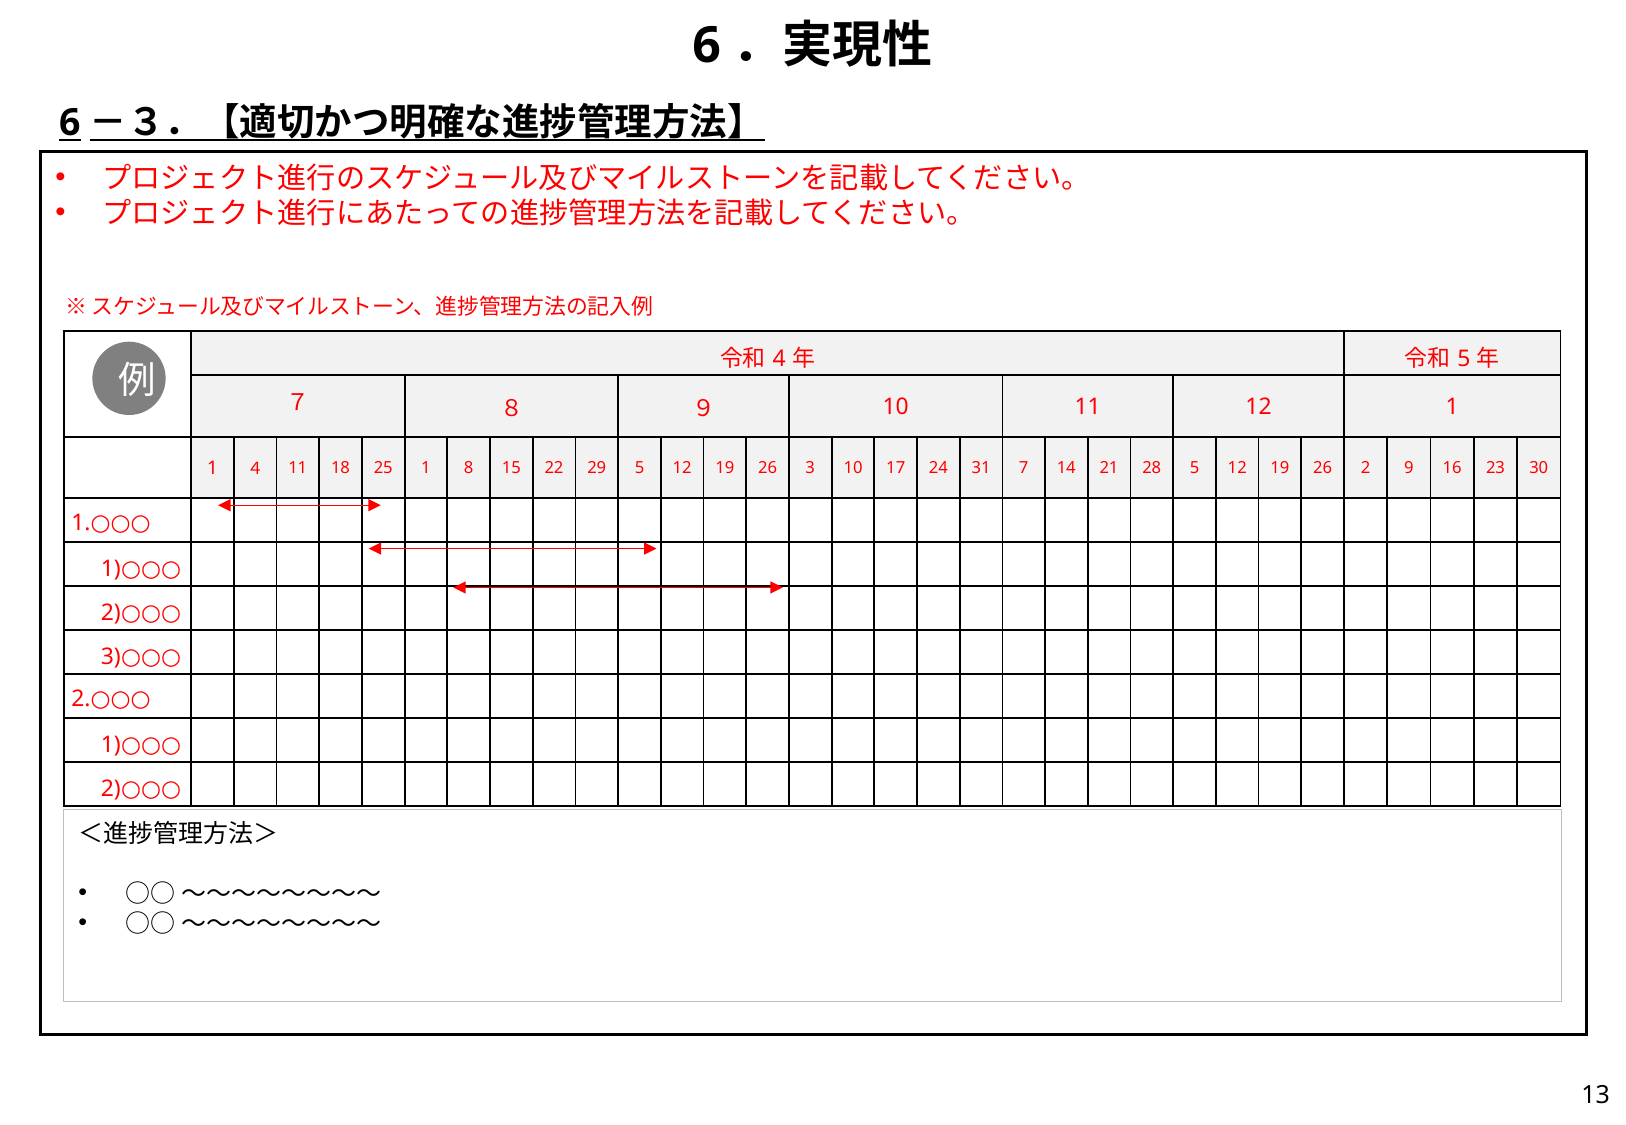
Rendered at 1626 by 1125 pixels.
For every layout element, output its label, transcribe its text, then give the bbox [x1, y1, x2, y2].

table_cell [363, 587, 404, 629]
table_cell [1131, 499, 1172, 541]
table_cell [1388, 543, 1430, 585]
table_cell [790, 499, 831, 541]
table_cell [534, 719, 575, 761]
table_cell [363, 631, 404, 673]
table_cell 1)○○○ [65, 543, 190, 585]
table_cell [704, 588, 745, 629]
table_cell [1259, 631, 1300, 673]
table_cell ９ [619, 376, 788, 436]
table_cell [448, 499, 489, 541]
table_cell [833, 763, 873, 805]
table_cell 29 [576, 438, 617, 497]
table_cell [534, 675, 575, 717]
table_cell [320, 763, 361, 805]
table_cell [235, 763, 276, 805]
table_cell 5 [619, 438, 660, 497]
table_cell [277, 499, 318, 505]
table_cell [534, 588, 575, 629]
table_cell [192, 719, 233, 761]
table_cell [448, 549, 489, 585]
table_cell [1431, 631, 1473, 673]
table_cell [1388, 587, 1430, 629]
table_cell ７ [192, 376, 404, 436]
table_cell [534, 543, 575, 548]
table_cell [363, 499, 404, 541]
table_cell [1259, 587, 1300, 629]
table_cell [875, 763, 916, 805]
table_cell [790, 719, 831, 761]
table_cell [1302, 543, 1343, 585]
table_cell [704, 499, 745, 541]
table_cell [833, 631, 873, 673]
table_cell [1518, 499, 1560, 541]
text_box ＜進捗管理方法＞ ○○～～～～～～～～ ○○～～～～～～～～ [63, 809, 1562, 1002]
table_cell 26 [1302, 438, 1343, 497]
table_cell [961, 763, 1002, 805]
table_cell [790, 763, 831, 805]
table_cell 10 [790, 376, 1002, 436]
table_cell [1046, 587, 1087, 629]
table_cell 25 [363, 438, 404, 497]
title 6．実現性 [0, 0, 1625, 93]
table_cell [1345, 675, 1386, 717]
table_cell [1046, 719, 1087, 761]
table_cell [704, 763, 745, 805]
table_cell 23 [1475, 438, 1516, 497]
table_cell [406, 631, 446, 673]
table_cell [961, 587, 1002, 629]
table_cell [790, 587, 831, 629]
table_cell [406, 543, 446, 548]
table_cell [1003, 543, 1044, 585]
table_cell [534, 631, 575, 673]
table_cell [1388, 499, 1430, 541]
table_cell [1475, 499, 1516, 541]
table_cell [576, 549, 617, 585]
table_cell [1046, 499, 1087, 541]
table_cell 26 [747, 438, 788, 497]
table_cell [1174, 719, 1215, 761]
table_cell [277, 631, 318, 673]
table_cell [1388, 719, 1430, 761]
table_header 令和4年 [192, 332, 1343, 374]
table_cell [1174, 675, 1215, 717]
table_cell 11 [1003, 376, 1172, 436]
table_cell [1131, 763, 1172, 805]
table_cell [833, 675, 873, 717]
table_cell [320, 631, 361, 673]
table_cell 1)○○○ [65, 719, 190, 761]
table_cell [1518, 543, 1560, 585]
table_cell [491, 719, 532, 761]
table_cell [1089, 719, 1130, 761]
table_cell [1302, 719, 1343, 761]
table_cell [491, 763, 532, 805]
table_cell [576, 499, 617, 541]
table_cell 9 [1388, 438, 1430, 497]
table_cell [1259, 675, 1300, 717]
table_cell 1 [192, 438, 233, 497]
table_cell [363, 543, 404, 585]
text_box ※スケジュール及びマイルストーン、進捗管理方法の記入例 [49, 288, 1587, 327]
text_box プロジェクト進行のスケジュール及びマイルストーンを記載してください。 プロジェクト進行にあたっての進捗管理方法を記載してください。 [40, 151, 1588, 1036]
table_cell [1518, 631, 1560, 673]
table_cell 7 [1003, 438, 1044, 497]
table_cell [235, 587, 276, 629]
table_cell [491, 631, 532, 673]
table_cell [448, 543, 489, 548]
table_cell [1259, 543, 1300, 585]
table_cell [576, 675, 617, 717]
table_cell [576, 763, 617, 805]
table_cell [277, 587, 318, 629]
table_cell [1174, 631, 1215, 673]
table_cell [320, 719, 361, 761]
table_cell [406, 499, 446, 541]
table_cell [961, 543, 1002, 585]
table_cell 15 [491, 438, 532, 497]
table_cell [619, 763, 660, 805]
list 6－３．【適切かつ明確な進捗管理方法】 [44, 95, 1581, 151]
table_cell [235, 719, 276, 761]
table_cell [1089, 587, 1130, 629]
table_cell [1003, 499, 1044, 541]
table_cell [662, 719, 703, 761]
table_cell [192, 587, 233, 629]
table_cell [1475, 675, 1516, 717]
table_cell [491, 549, 532, 585]
table_cell [747, 631, 788, 673]
table_cell 19 [1259, 438, 1300, 497]
table_cell [918, 499, 959, 541]
table_cell [1131, 631, 1172, 673]
table_cell [1174, 499, 1215, 541]
table_cell [1302, 631, 1343, 673]
table_cell [747, 763, 788, 805]
table_cell [1302, 587, 1343, 629]
table_cell [662, 763, 703, 805]
table_cell [320, 506, 361, 541]
table_cell [277, 719, 318, 761]
table_cell [1174, 763, 1215, 805]
table_cell 18 [320, 438, 361, 497]
table_cell [1518, 763, 1560, 805]
table_cell [790, 543, 831, 585]
table_cell [875, 675, 916, 717]
table_cell [491, 543, 532, 548]
table_cell [1174, 543, 1215, 585]
table_cell [491, 675, 532, 717]
table_cell 28 [1131, 438, 1172, 497]
table_cell [448, 763, 489, 805]
table_cell [1345, 587, 1386, 629]
table_cell [1217, 631, 1258, 673]
table_cell [1046, 675, 1087, 717]
table_cell 3)○○○ [65, 631, 190, 673]
table_cell [619, 719, 660, 761]
table_cell [619, 631, 660, 673]
table_cell [704, 543, 745, 585]
table_cell [406, 587, 446, 629]
table_cell [1003, 675, 1044, 717]
table_cell [576, 719, 617, 761]
table_cell [534, 763, 575, 805]
table_cell [235, 675, 276, 717]
table_cell [875, 719, 916, 761]
table_cell [918, 675, 959, 717]
table_cell 1.○○○ [65, 499, 190, 541]
table_cell 10 [833, 438, 873, 497]
table_cell [619, 543, 660, 585]
table_cell [363, 719, 404, 761]
table_cell [833, 719, 873, 761]
table_cell [65, 438, 190, 497]
table_cell [534, 499, 575, 541]
table_cell [1046, 631, 1087, 673]
table_cell [448, 719, 489, 761]
table_cell ８ [406, 376, 617, 436]
table_cell [448, 587, 489, 629]
table_cell [1518, 719, 1560, 761]
table_cell 12 [1217, 438, 1258, 497]
table_cell [406, 763, 446, 805]
table_cell [320, 587, 361, 629]
table_cell [1345, 631, 1386, 673]
table_cell [1003, 587, 1044, 629]
table_cell [320, 675, 361, 717]
table_header [65, 332, 190, 436]
table_cell [1217, 587, 1258, 629]
table_cell [1217, 763, 1258, 805]
table_cell [192, 543, 233, 585]
table_cell [448, 631, 489, 673]
table_cell [320, 543, 361, 585]
table_cell [277, 506, 318, 541]
table_cell [1046, 543, 1087, 585]
table_cell [277, 543, 318, 585]
table_cell [1388, 763, 1430, 805]
table_cell 12 [662, 438, 703, 497]
table_cell [704, 631, 745, 673]
table_cell [448, 675, 489, 717]
table_cell [961, 675, 1002, 717]
table_cell [277, 675, 318, 717]
table_cell 19 [704, 438, 745, 497]
table_cell [1302, 763, 1343, 805]
table_cell [875, 499, 916, 541]
table_cell [1431, 587, 1473, 629]
table_cell [363, 675, 404, 717]
table_cell [1089, 631, 1130, 673]
table_cell [1431, 499, 1473, 541]
table_cell [704, 719, 745, 761]
table_cell [235, 543, 276, 585]
table_cell [918, 763, 959, 805]
table_cell [747, 499, 788, 541]
table_cell [1431, 675, 1473, 717]
table_cell [747, 543, 788, 585]
table_cell 2)○○○ [65, 587, 190, 629]
table_cell [662, 543, 703, 585]
table_cell 17 [875, 438, 916, 497]
table_cell [1518, 587, 1560, 629]
table_cell [1475, 763, 1516, 805]
table_cell [1475, 543, 1516, 585]
table_cell [1345, 543, 1386, 585]
table_cell [747, 587, 788, 629]
table_cell [1345, 719, 1386, 761]
table_cell [363, 763, 404, 805]
table_cell [619, 588, 660, 629]
table_cell [662, 499, 703, 541]
table_cell [662, 588, 703, 629]
table_cell [790, 675, 831, 717]
table_cell [576, 543, 617, 548]
table_cell 21 [1089, 438, 1130, 497]
table_cell [961, 631, 1002, 673]
table_cell [918, 631, 959, 673]
table_cell [704, 675, 745, 717]
table_cell [1388, 631, 1430, 673]
table_cell [747, 719, 788, 761]
table_cell [961, 499, 1002, 541]
table_cell 2)○○○ [65, 763, 190, 805]
table_cell [1518, 675, 1560, 717]
table_cell [1089, 543, 1130, 585]
table_cell [491, 499, 532, 541]
table_cell [1388, 675, 1430, 717]
table_cell [406, 549, 446, 585]
table_cell [1217, 675, 1258, 717]
table_cell [576, 631, 617, 673]
table_cell [1217, 499, 1258, 541]
table_cell 2 [1345, 438, 1386, 497]
table_cell [961, 719, 1002, 761]
table_cell [1259, 499, 1300, 541]
table_cell [192, 763, 233, 805]
table_cell [1046, 763, 1087, 805]
text_box 例 [92, 341, 166, 416]
table_cell 30 [1518, 438, 1560, 497]
table_cell [1217, 719, 1258, 761]
table_cell 14 [1046, 438, 1087, 497]
table_cell [491, 588, 532, 629]
table_cell [320, 499, 361, 505]
table_cell [1003, 763, 1044, 805]
table_cell 1 [406, 438, 446, 497]
table_cell 1 [1345, 376, 1560, 436]
table_cell [662, 675, 703, 717]
table_cell [1089, 499, 1130, 541]
table_cell [619, 675, 660, 717]
table_cell [1259, 719, 1300, 761]
table_cell [747, 675, 788, 717]
table_cell [1431, 763, 1473, 805]
table_cell 8 [448, 438, 489, 497]
table_cell [1475, 587, 1516, 629]
table_cell [192, 499, 233, 541]
table_cell [277, 763, 318, 805]
table_cell [1475, 631, 1516, 673]
table_cell 12 [1174, 376, 1343, 436]
table_cell 2.○○○ [65, 675, 190, 717]
table_cell [790, 631, 831, 673]
table_cell [1302, 675, 1343, 717]
table_cell [619, 499, 660, 541]
table_cell [1003, 631, 1044, 673]
table_cell [833, 543, 873, 585]
table_cell [406, 675, 446, 717]
table_cell [1217, 543, 1258, 585]
table_cell [875, 543, 916, 585]
table_cell ４ [235, 438, 276, 497]
table_cell [833, 587, 873, 629]
table_cell [1345, 499, 1386, 541]
table_cell [235, 506, 276, 541]
table_cell [918, 719, 959, 761]
table_cell [1089, 675, 1130, 717]
table_cell 22 [534, 438, 575, 497]
table_cell [1131, 543, 1172, 585]
table_cell [192, 675, 233, 717]
table_cell [576, 588, 617, 629]
table_cell [1259, 763, 1300, 805]
table_cell [1131, 587, 1172, 629]
table_cell [918, 587, 959, 629]
table_header 令和5年 [1345, 332, 1560, 374]
table_cell [1431, 719, 1473, 761]
slide_number 12 [1259, 1065, 1625, 1125]
table_cell [833, 499, 873, 541]
table_cell [662, 631, 703, 673]
table_cell [1003, 719, 1044, 761]
table_cell 16 [1431, 438, 1473, 497]
table_cell [235, 631, 276, 673]
table_cell [1431, 543, 1473, 585]
table_cell [918, 543, 959, 585]
table_cell [1174, 587, 1215, 629]
table_cell 31 [961, 438, 1002, 497]
table_cell 5 [1174, 438, 1215, 497]
table_cell 3 [790, 438, 831, 497]
table_cell 11 [277, 438, 318, 497]
table_cell [1131, 675, 1172, 717]
table_cell [1475, 719, 1516, 761]
table_cell [192, 631, 233, 673]
table_cell [235, 499, 276, 505]
table_cell 24 [918, 438, 959, 497]
table_cell [406, 719, 446, 761]
table_cell [875, 631, 916, 673]
table_cell [1131, 719, 1172, 761]
table_cell [534, 549, 575, 585]
table_cell [875, 587, 916, 629]
table_cell [1302, 499, 1343, 541]
table_cell [1345, 763, 1386, 805]
table_cell [1089, 763, 1130, 805]
